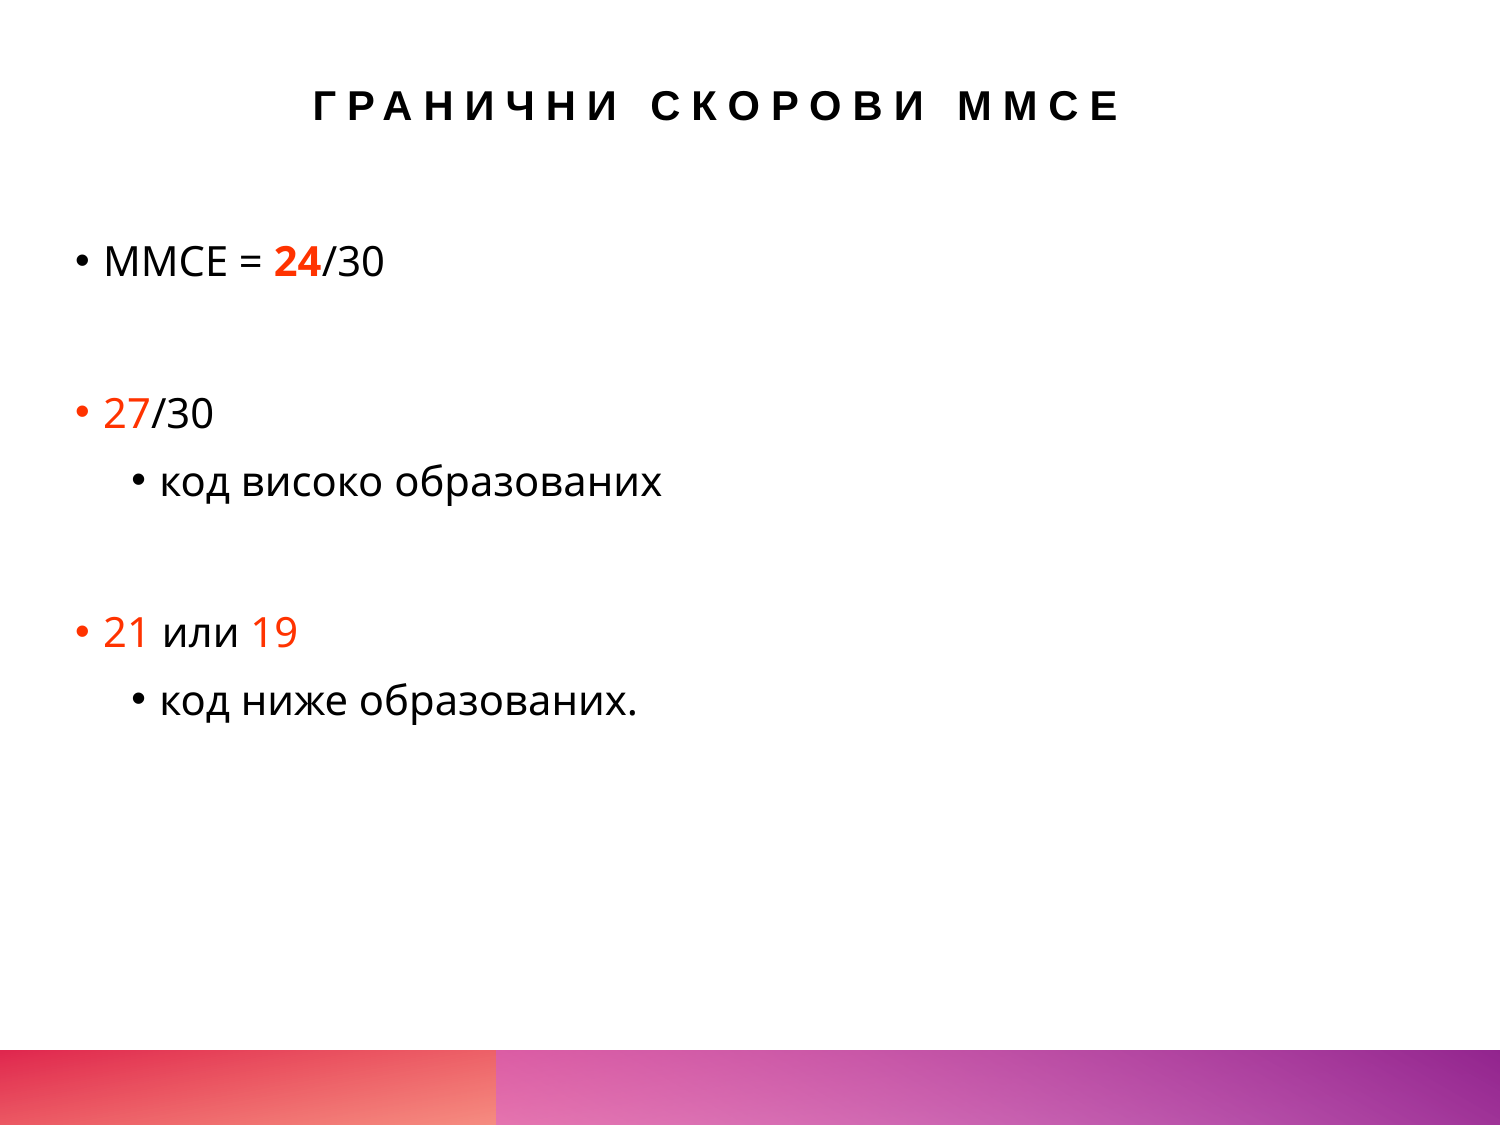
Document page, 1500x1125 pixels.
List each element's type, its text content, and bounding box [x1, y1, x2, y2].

title Гранични скорови ММСЕ [312, 58, 1188, 129]
list ММСЕ = 24/30 27/30 код високо образованих 21 или 19 код ниже образованих. [75, 224, 1429, 996]
